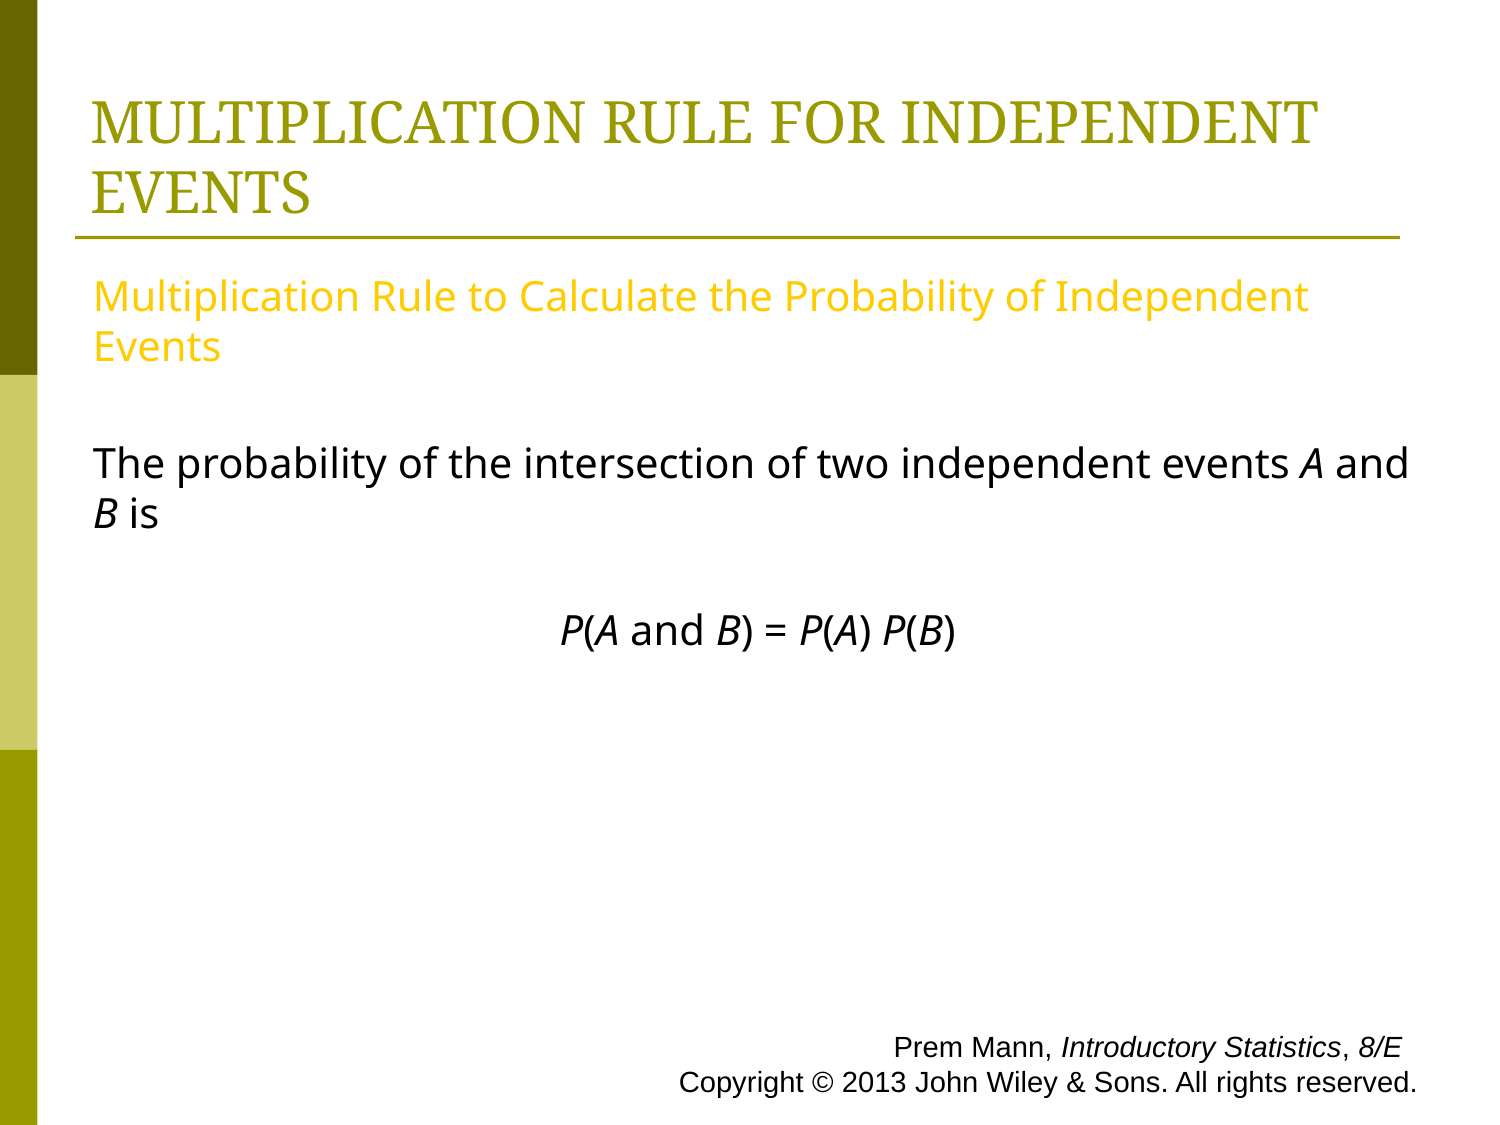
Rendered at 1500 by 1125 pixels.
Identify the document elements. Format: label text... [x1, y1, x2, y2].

title MULTIPLICATION RULE FOR INDEPENDENT EVENTS [75, 45, 1425, 233]
list Multiplication Rule to Calculate the Probability of Independent Events The probability of the intersection of two independent events A and B is P(A and B) = P(A) P(B) [21, 262, 1438, 938]
text_box Prem Mann, Introductory Statistics, 8/E Copyright © 2013 John Wiley & Sons. All rights reserved. [664, 1020, 1449, 1106]
